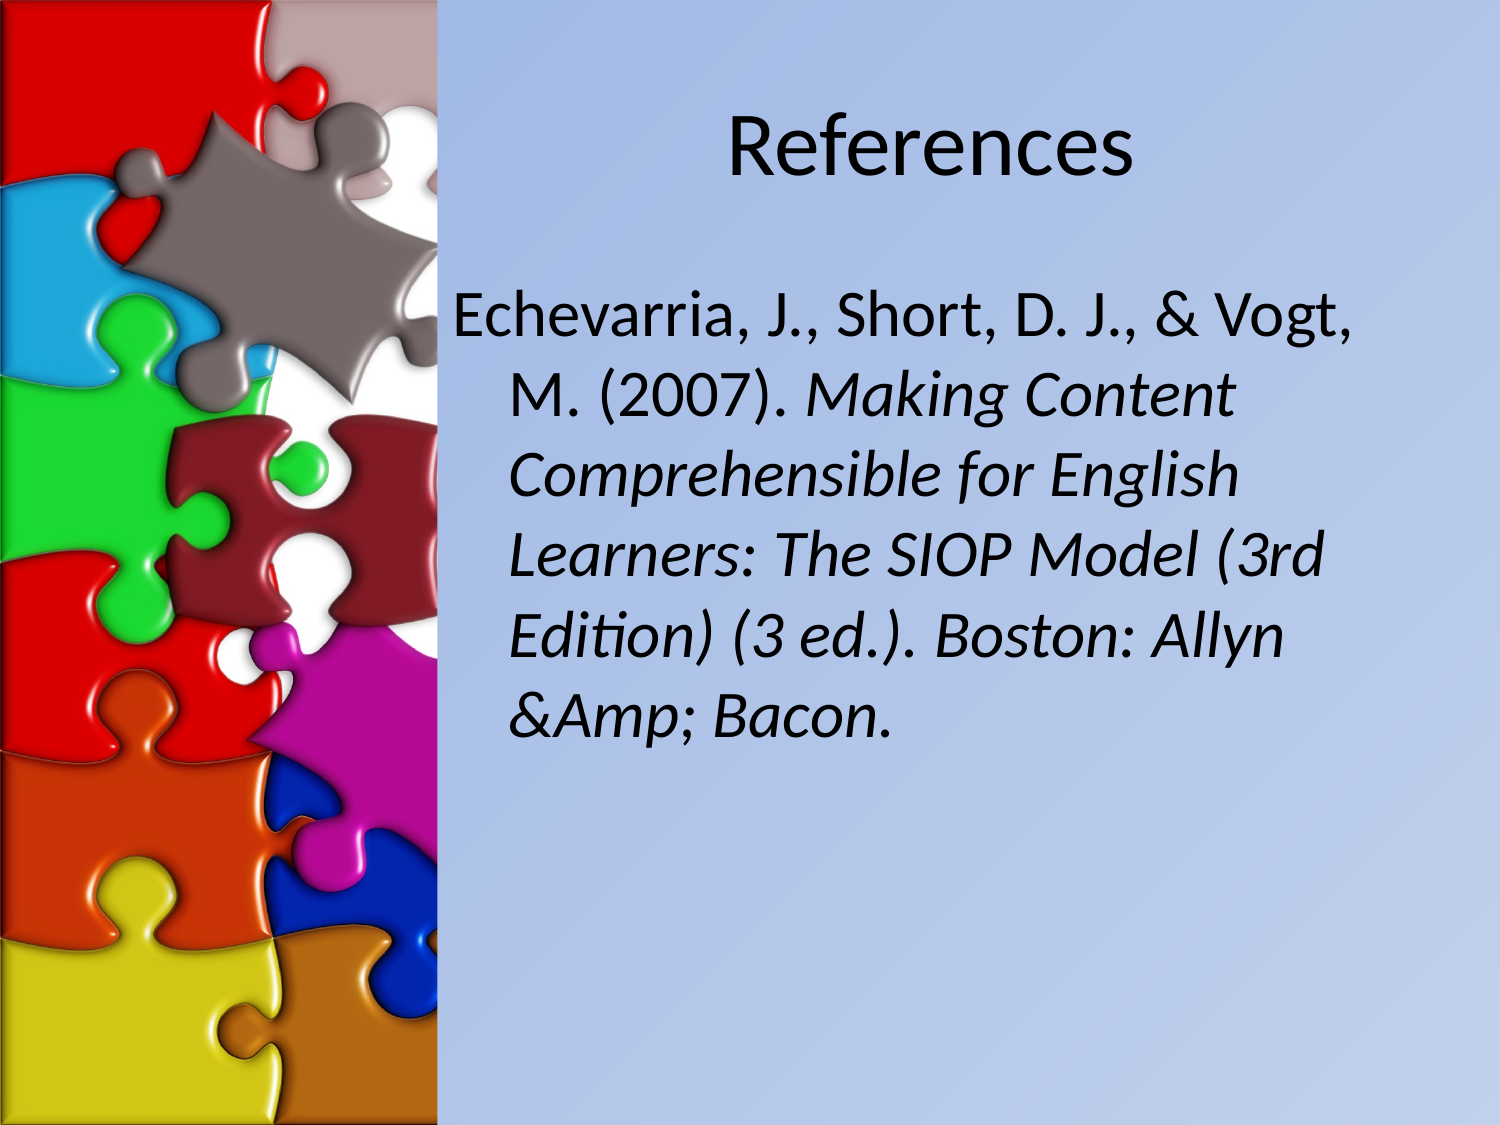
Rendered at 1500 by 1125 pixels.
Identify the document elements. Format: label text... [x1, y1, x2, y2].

list Echevarria, J., Short, D. J., & Vogt, M. (2007). Making Content Comprehensible for English Learners: The SIOP Model (3rd Edition) (3 ed.). Boston: Allyn &Amp; Bacon. [437, 262, 1425, 1005]
title References [437, 45, 1425, 233]
picture [0, 0, 438, 1125]
